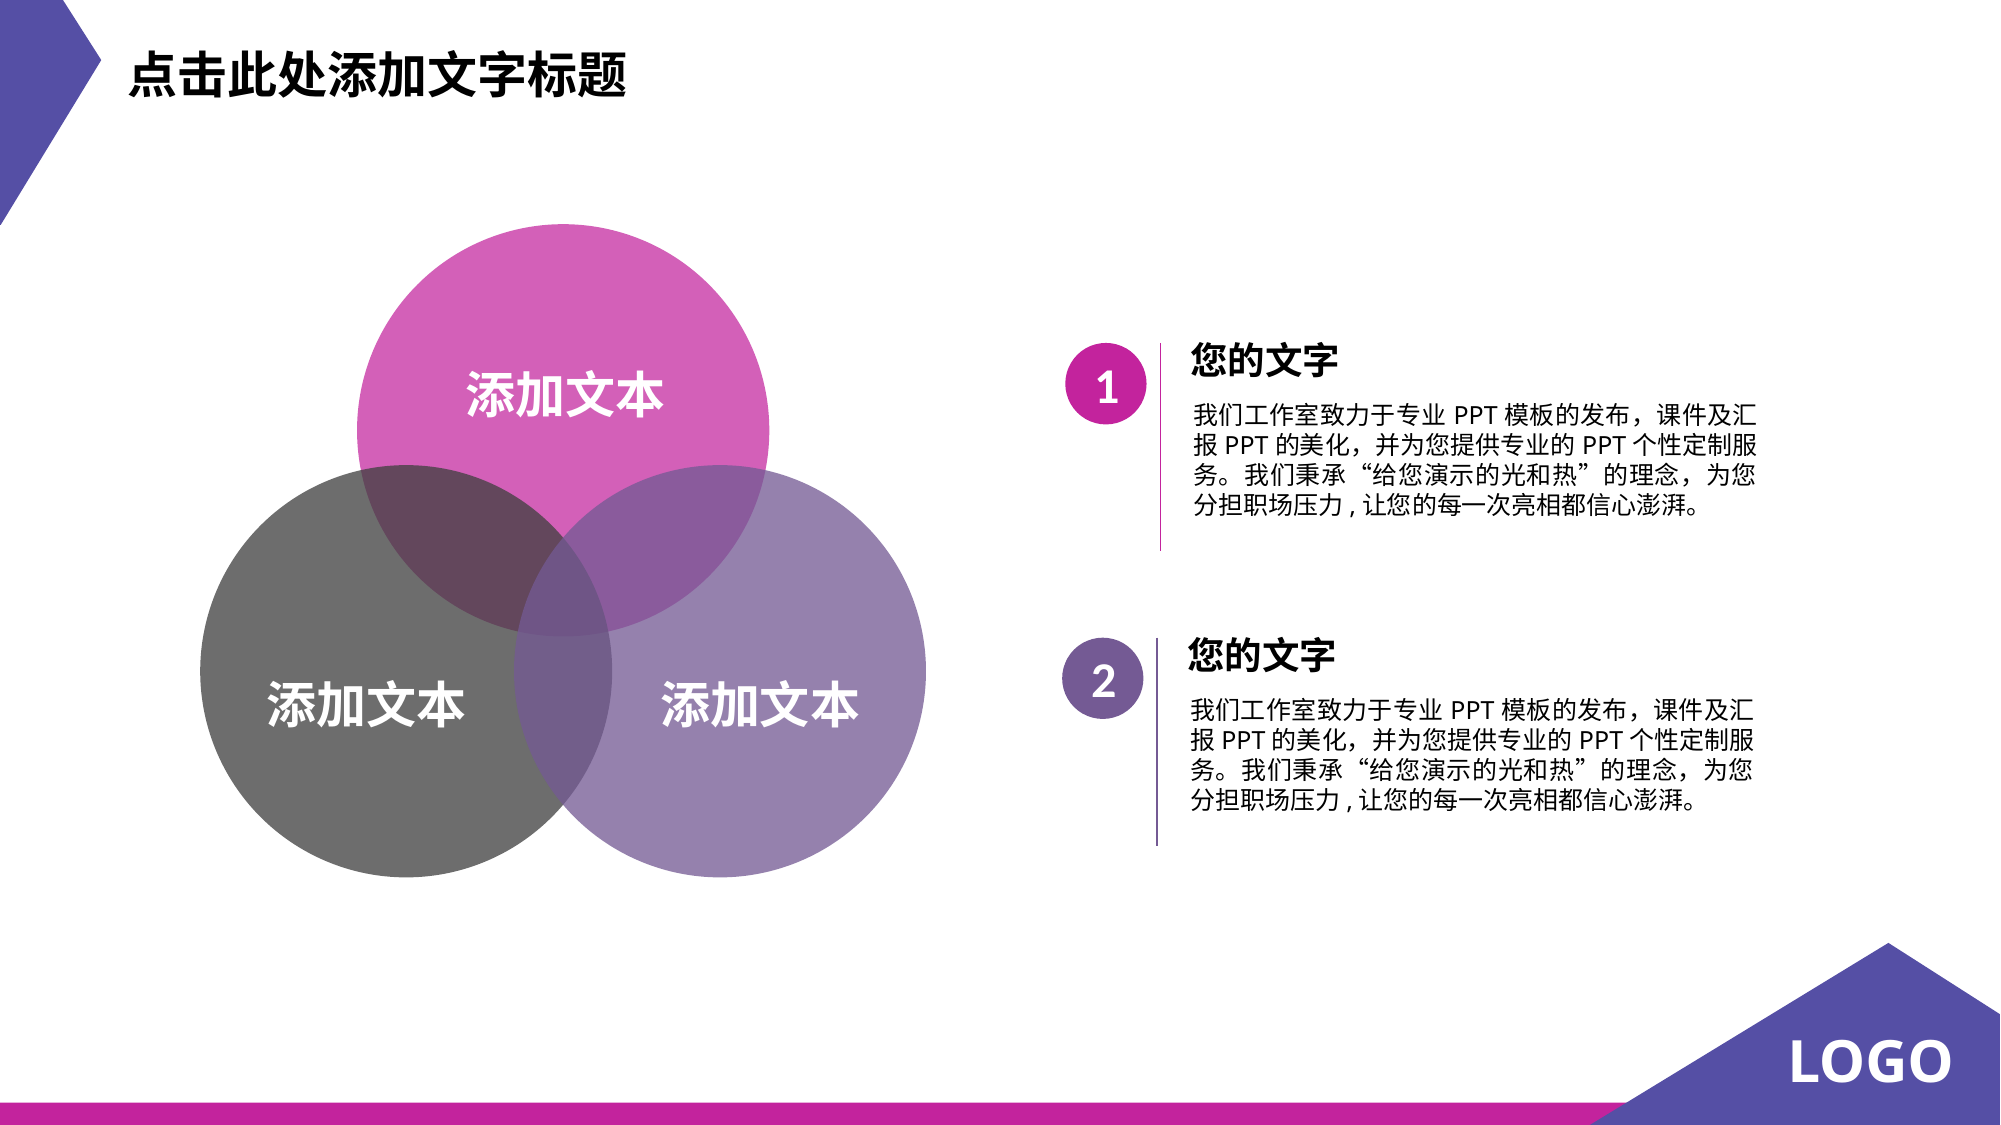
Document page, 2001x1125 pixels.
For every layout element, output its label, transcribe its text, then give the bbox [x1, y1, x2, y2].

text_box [1065, 342, 1152, 425]
text_box 您的文字 [1172, 624, 1384, 685]
text_box 点击此处添加文字标题 [112, 36, 670, 112]
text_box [1562, 975, 2000, 1125]
text_box [513, 464, 928, 879]
text_box [0, 1102, 1562, 1125]
text_box 添加文本 [251, 666, 515, 742]
text_box [356, 223, 771, 535]
text_box 您的文字 [1175, 329, 1387, 390]
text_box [0, 76, 160, 160]
text_box [199, 464, 563, 879]
text_box 添加文本 [645, 666, 908, 742]
text_box 添加文本 [450, 356, 714, 431]
text_box 我们工作室致力于专业PPT模板的发布，课件及汇报PPT的美化，并为您提供专业的PPT个性定制服务。我们秉承“给您演示的光和热”的理念，为您分担职场压力,让您的每一次亮相都信心澎湃。 [1175, 686, 1770, 822]
text_box 我们工作室致力于专业PPT模板的发布，课件及汇报PPT的美化，并为您提供专业的PPT个性定制服务。我们秉承“给您演示的光和热”的理念，为您分担职场压力,让您的每一次亮相都信心澎湃。 [1178, 392, 1773, 527]
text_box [1062, 637, 1148, 719]
